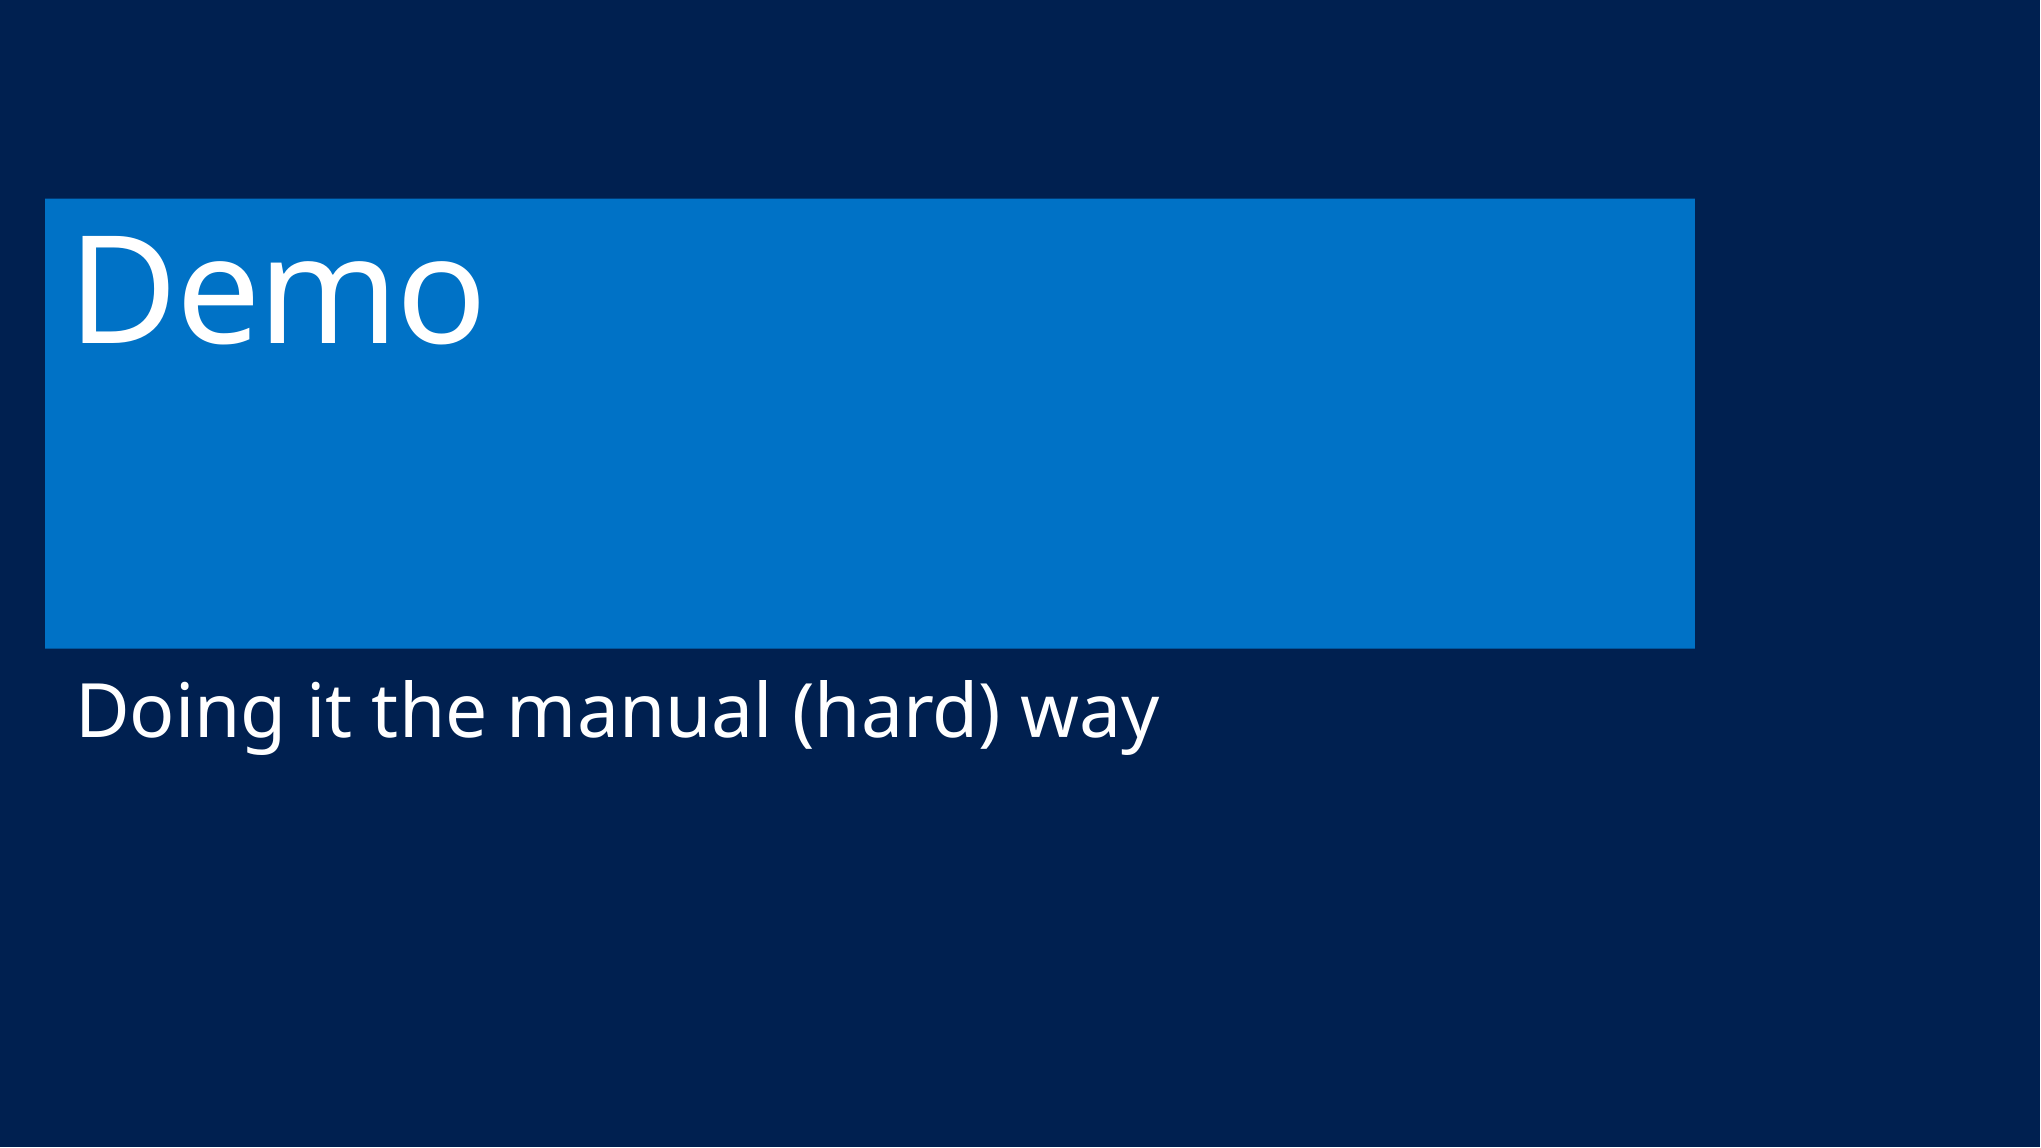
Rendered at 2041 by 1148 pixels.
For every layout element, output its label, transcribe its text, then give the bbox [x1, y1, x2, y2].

list Doing it the manual (hard) way [45, 648, 1696, 949]
title Demo [45, 198, 1695, 648]
